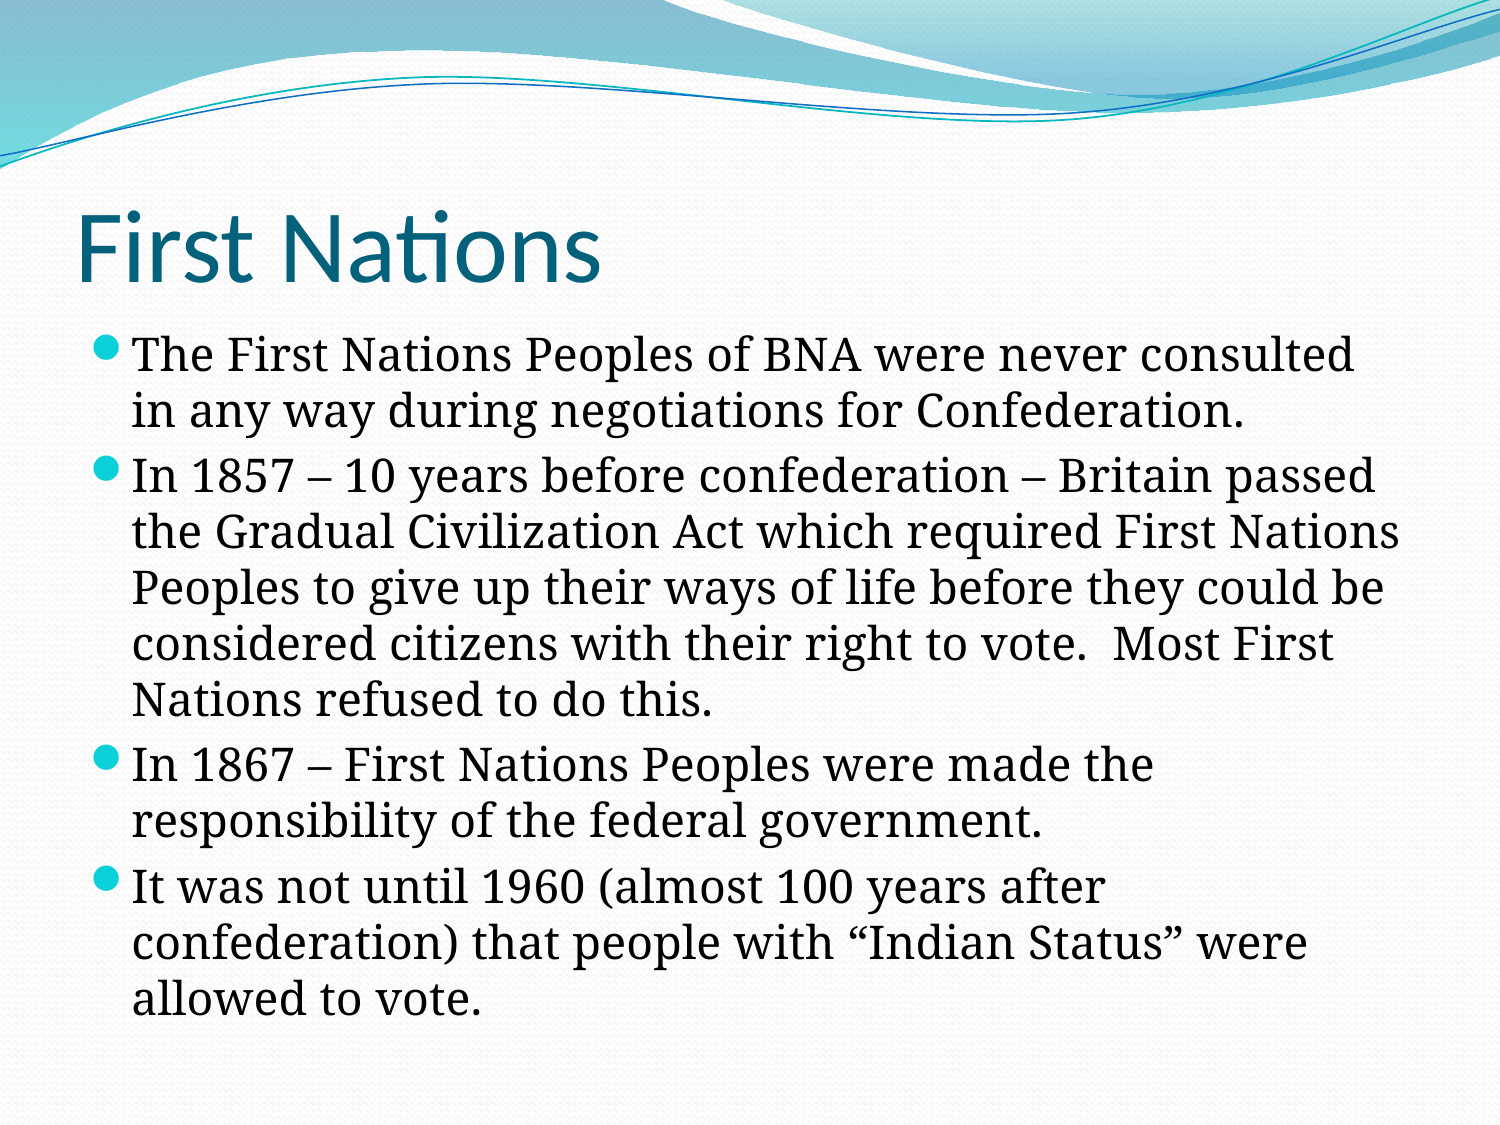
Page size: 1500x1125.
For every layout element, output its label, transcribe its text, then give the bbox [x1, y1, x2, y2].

title First Nations [75, 115, 1425, 303]
list The First Nations Peoples of BNA were never consulted in any way during negotiations for Confederation. In 1857 – 10 years before confederation – Britain passed the Gradual Civilization Act which required First Nations Peoples to give up their ways of life before they could be considered citizens with their right to vote. Most First Nations refused to do this. In 1867 – First Nations Peoples were made the responsibility of the federal government. It was not until 1960 (almost 100 years after confederation) that people with “Indian Status” were allowed to vote. [75, 317, 1425, 1038]
